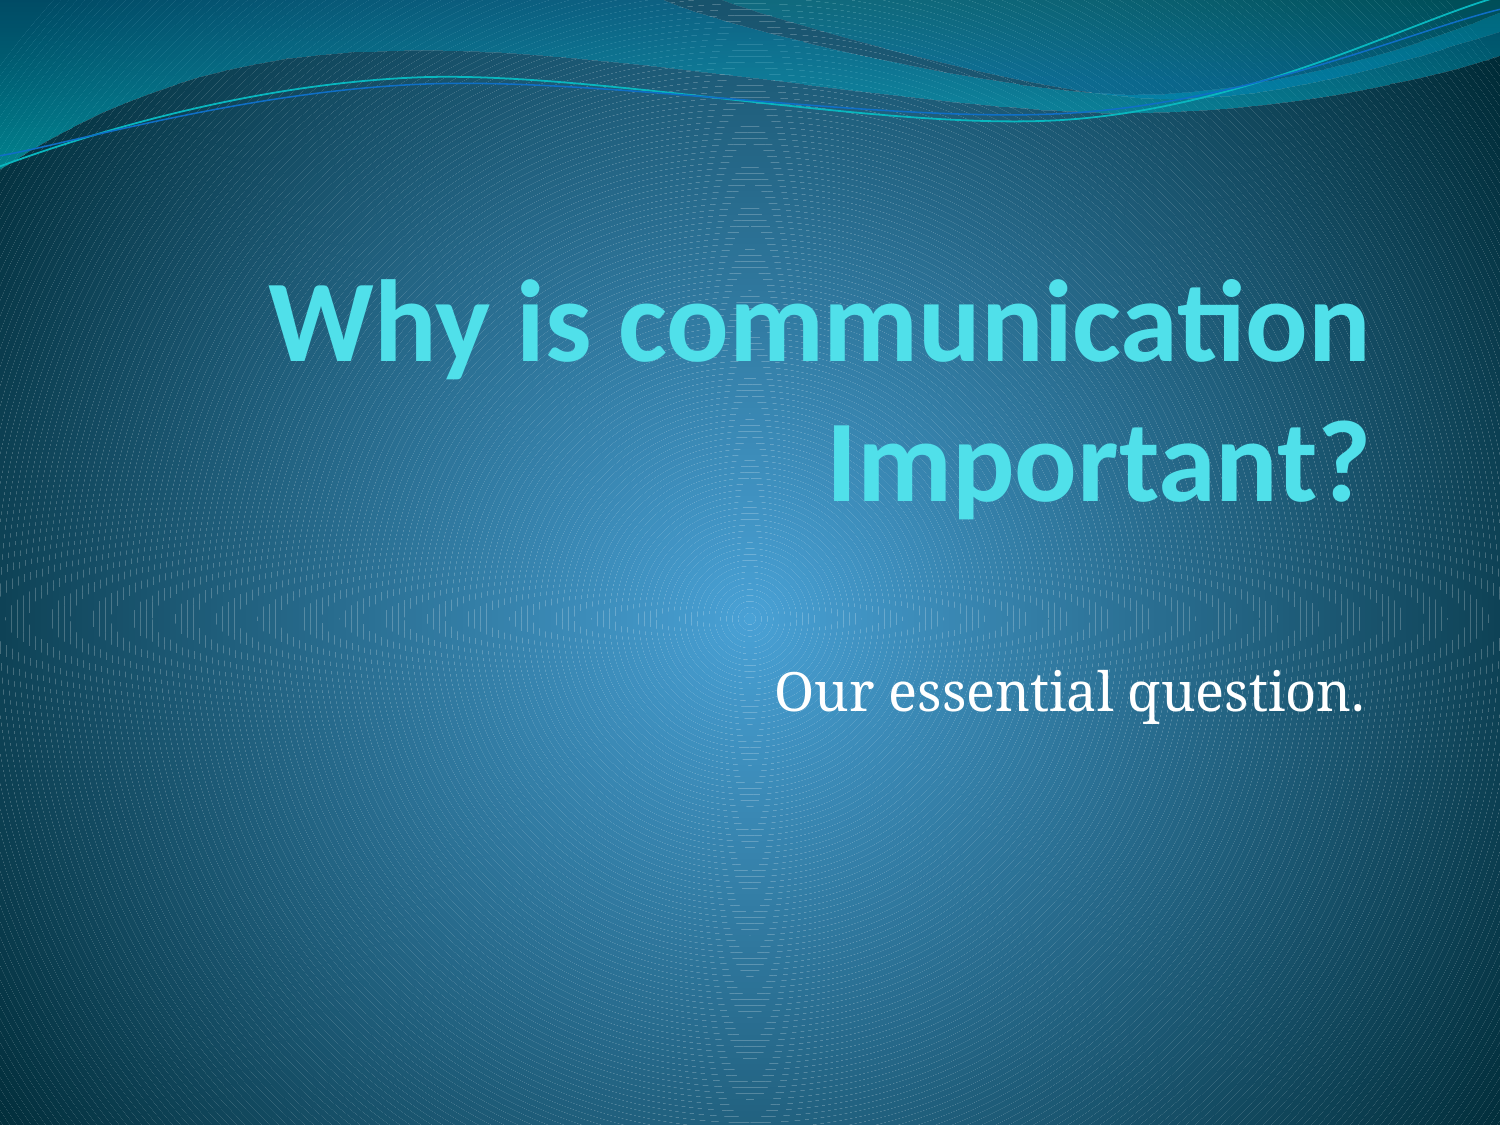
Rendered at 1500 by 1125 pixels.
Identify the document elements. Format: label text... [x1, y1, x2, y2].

subtitle Our essential question. [87, 650, 1376, 938]
title Why is communication Important? [87, 224, 1376, 525]
